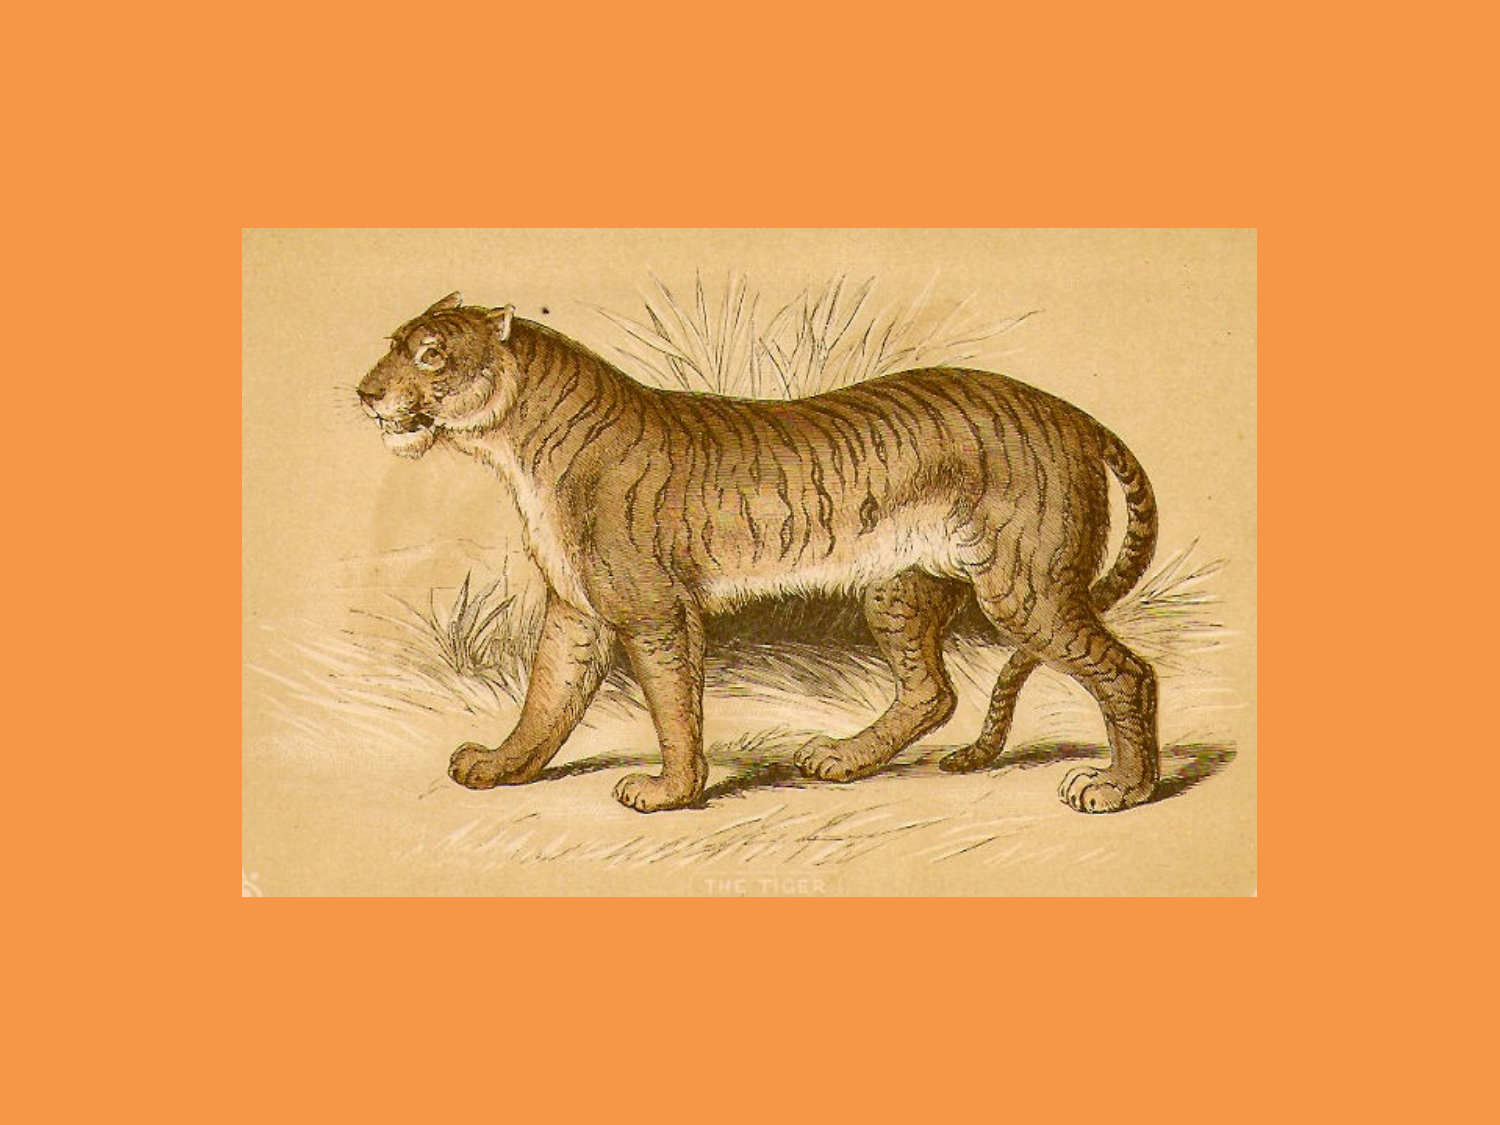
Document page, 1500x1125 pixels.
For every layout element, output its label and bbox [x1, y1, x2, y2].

picture [242, 227, 1258, 898]
